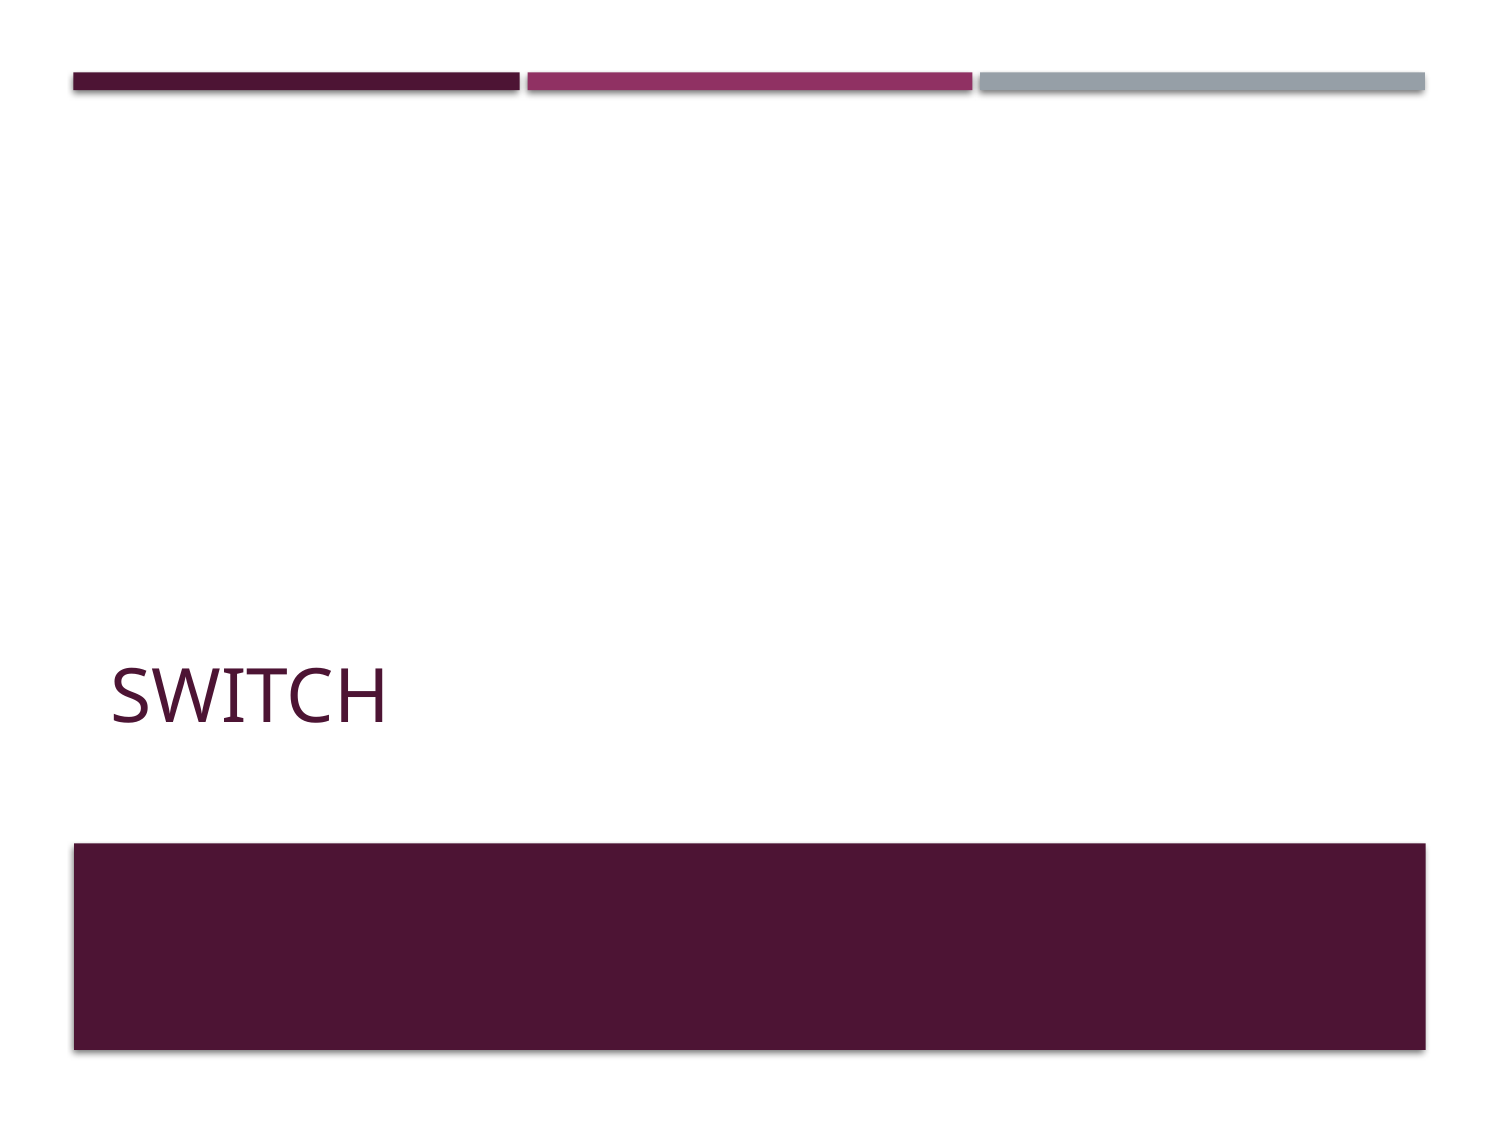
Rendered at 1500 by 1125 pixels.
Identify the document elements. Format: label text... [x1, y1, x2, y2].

title Switch [95, 498, 1406, 745]
